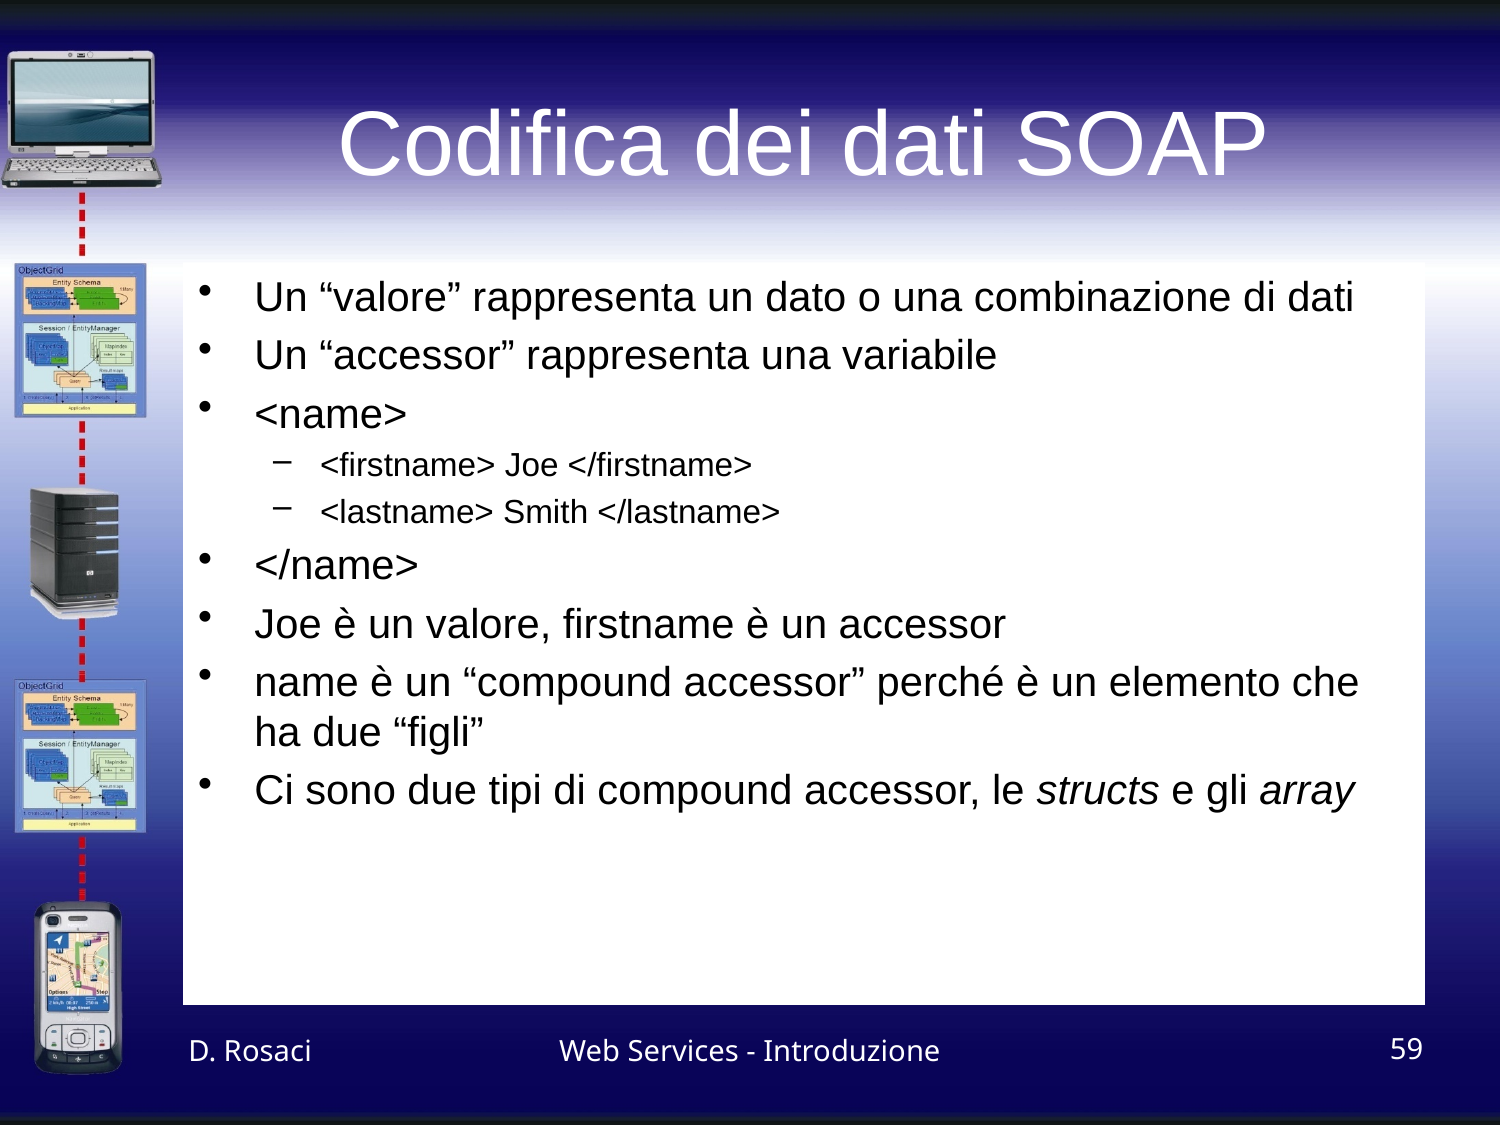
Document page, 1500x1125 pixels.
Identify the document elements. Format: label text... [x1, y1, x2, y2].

title Codifica dei dati SOAP [182, 44, 1426, 233]
list Un “valore” rappresenta un dato o una combinazione di dati Un “accessor” rappresenta una variabile <name> <firstname> Joe </firstname> <lastname> Smith </lastname> </name> Joe è un valore, firstname è un accessor name è un “compound accessor” perché è un elemento che ha due “figli” Ci sono due tipi di compound accessor, le structs e gli array [182, 262, 1426, 1006]
footer Web Services - Introduzione [512, 1024, 988, 1103]
picture [0, 0, 1500, 1125]
slide_number D. Rosaci [74, 1024, 426, 1103]
